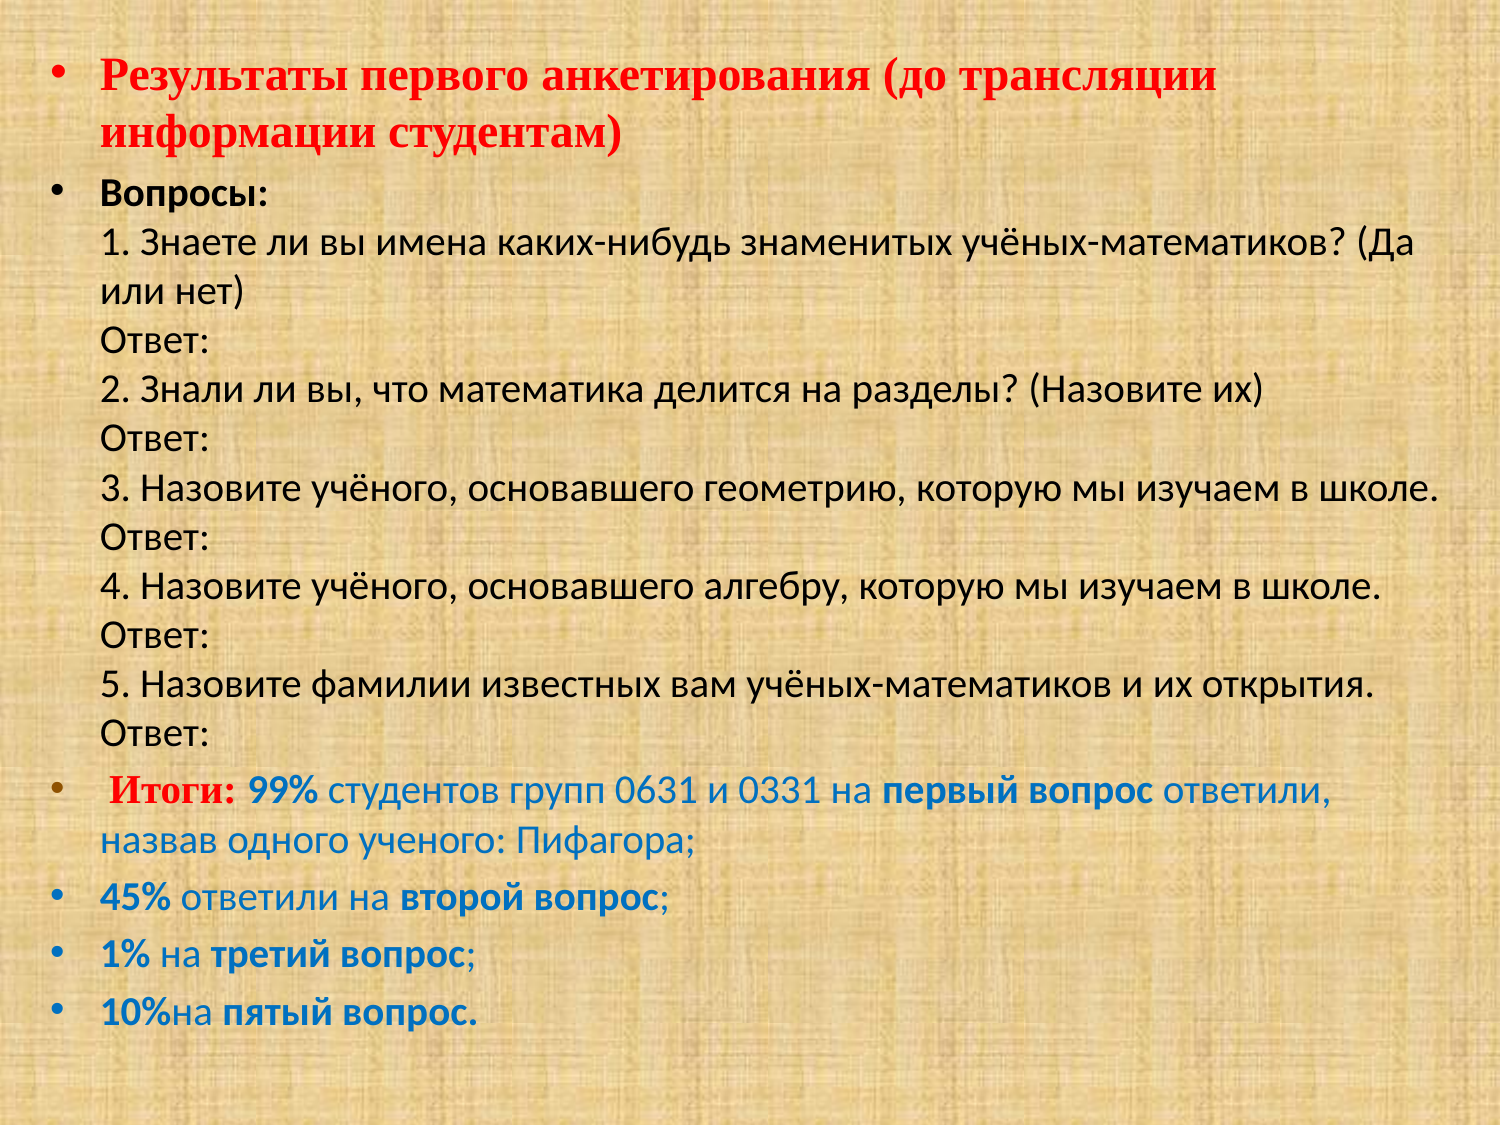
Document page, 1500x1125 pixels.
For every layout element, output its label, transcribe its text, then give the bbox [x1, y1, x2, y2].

picture [0, 0, 1500, 1125]
list Результаты первого анкетирования (до трансляции информации студентам) Вопросы: 1. Знаете ли вы имена каких-нибудь знаменитых учёных-математиков? (Да или нет) Ответ: 2. Знали ли вы, что математика делится на разделы? (Назовите их) Ответ: 3. Назовите учёного, основавшего геометрию, которую мы изучаем в школе. Ответ: 4. Назовите учёного, основавшего алгебру, которую мы изучаем в школе. Ответ: 5. Назовите фамилии известных вам учёных-математиков и их открытия. Ответ: Итоги: 99% студентов групп 0631 и 0331 на первый вопрос ответили, назвав одного ученого: Пифагора; 45% ответили на второй вопрос; 1% на третий вопрос; 10%на пятый вопрос. [35, 35, 1465, 1090]
